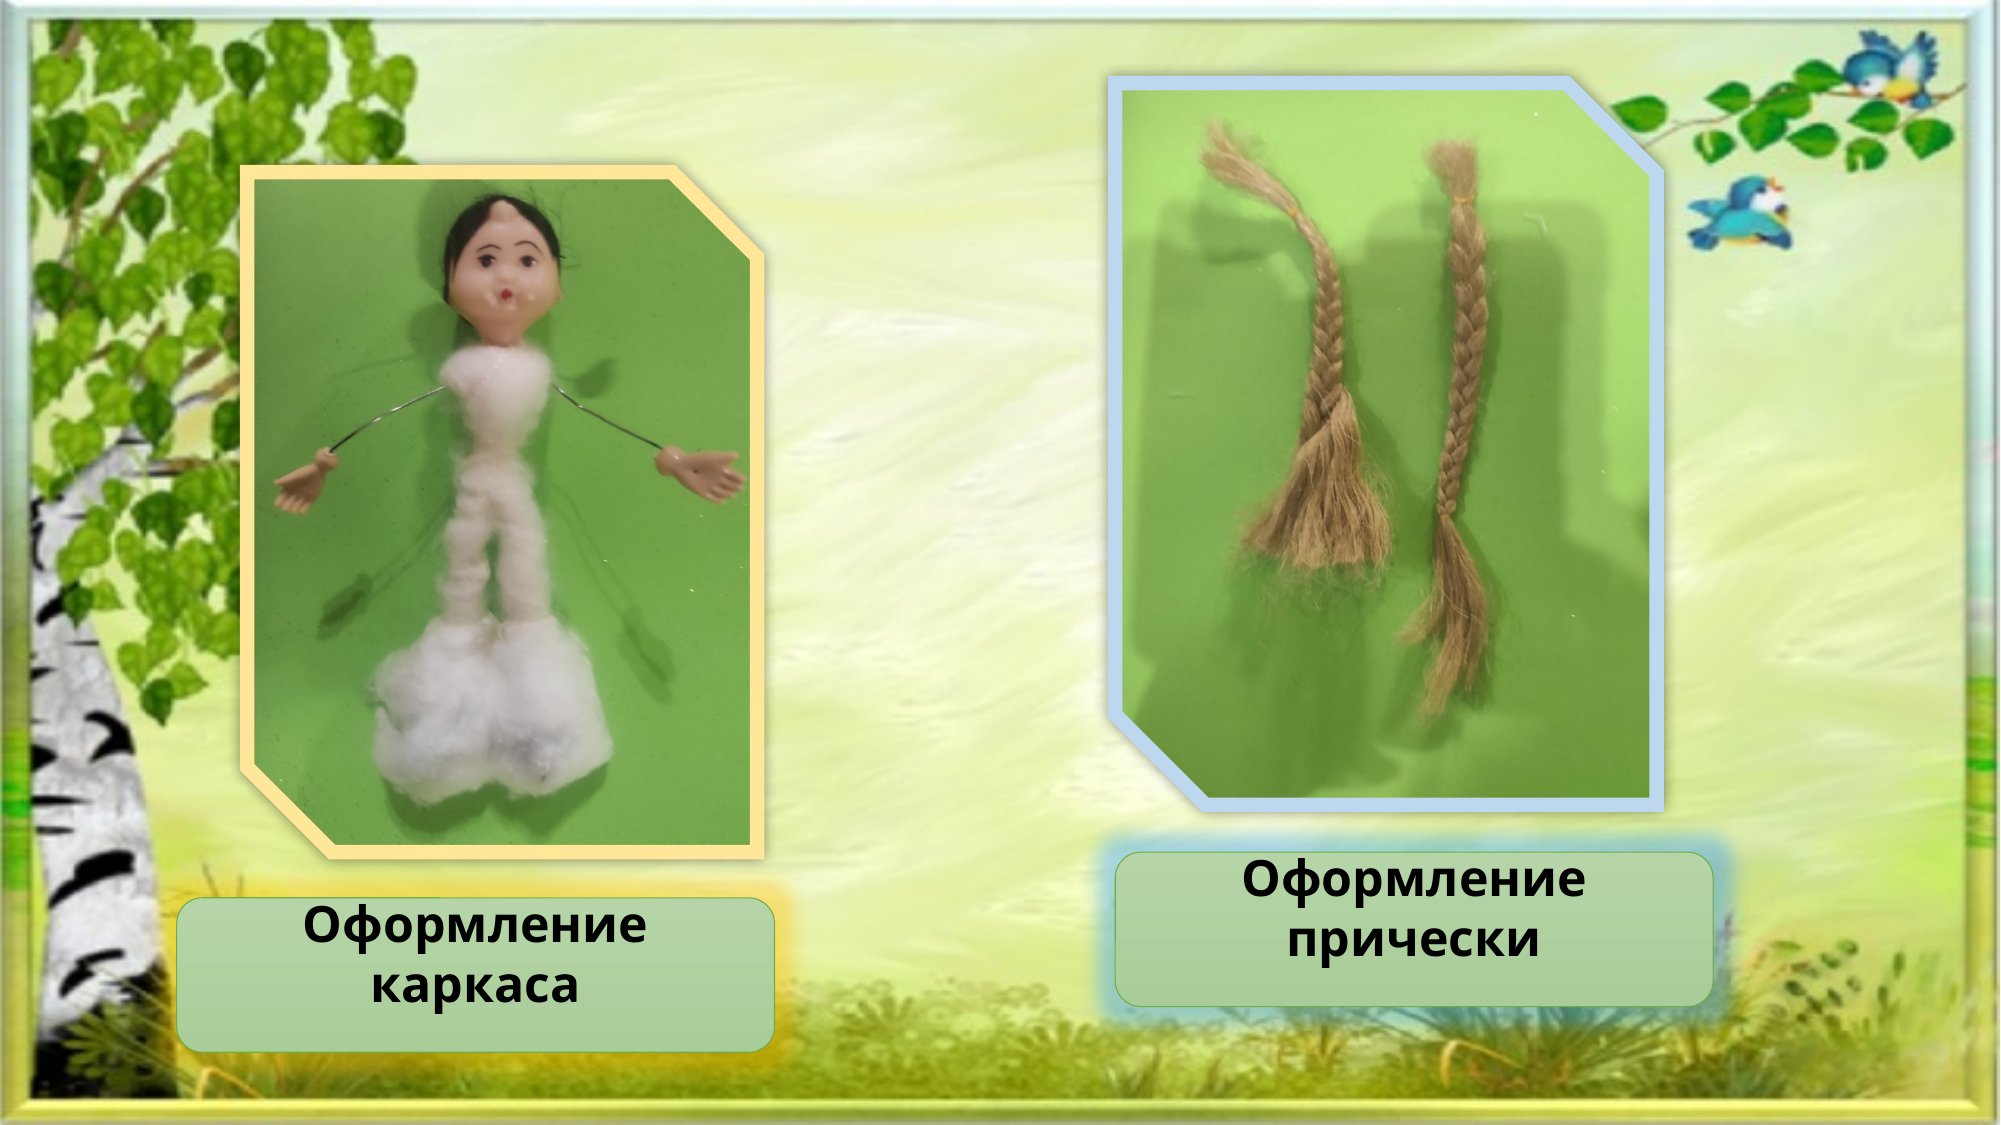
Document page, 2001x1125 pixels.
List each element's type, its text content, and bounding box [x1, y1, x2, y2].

text_box Оформление каркаса [176, 897, 776, 1053]
picture [0, 0, 2001, 1125]
text_box Оформление прически [1114, 851, 1714, 1008]
